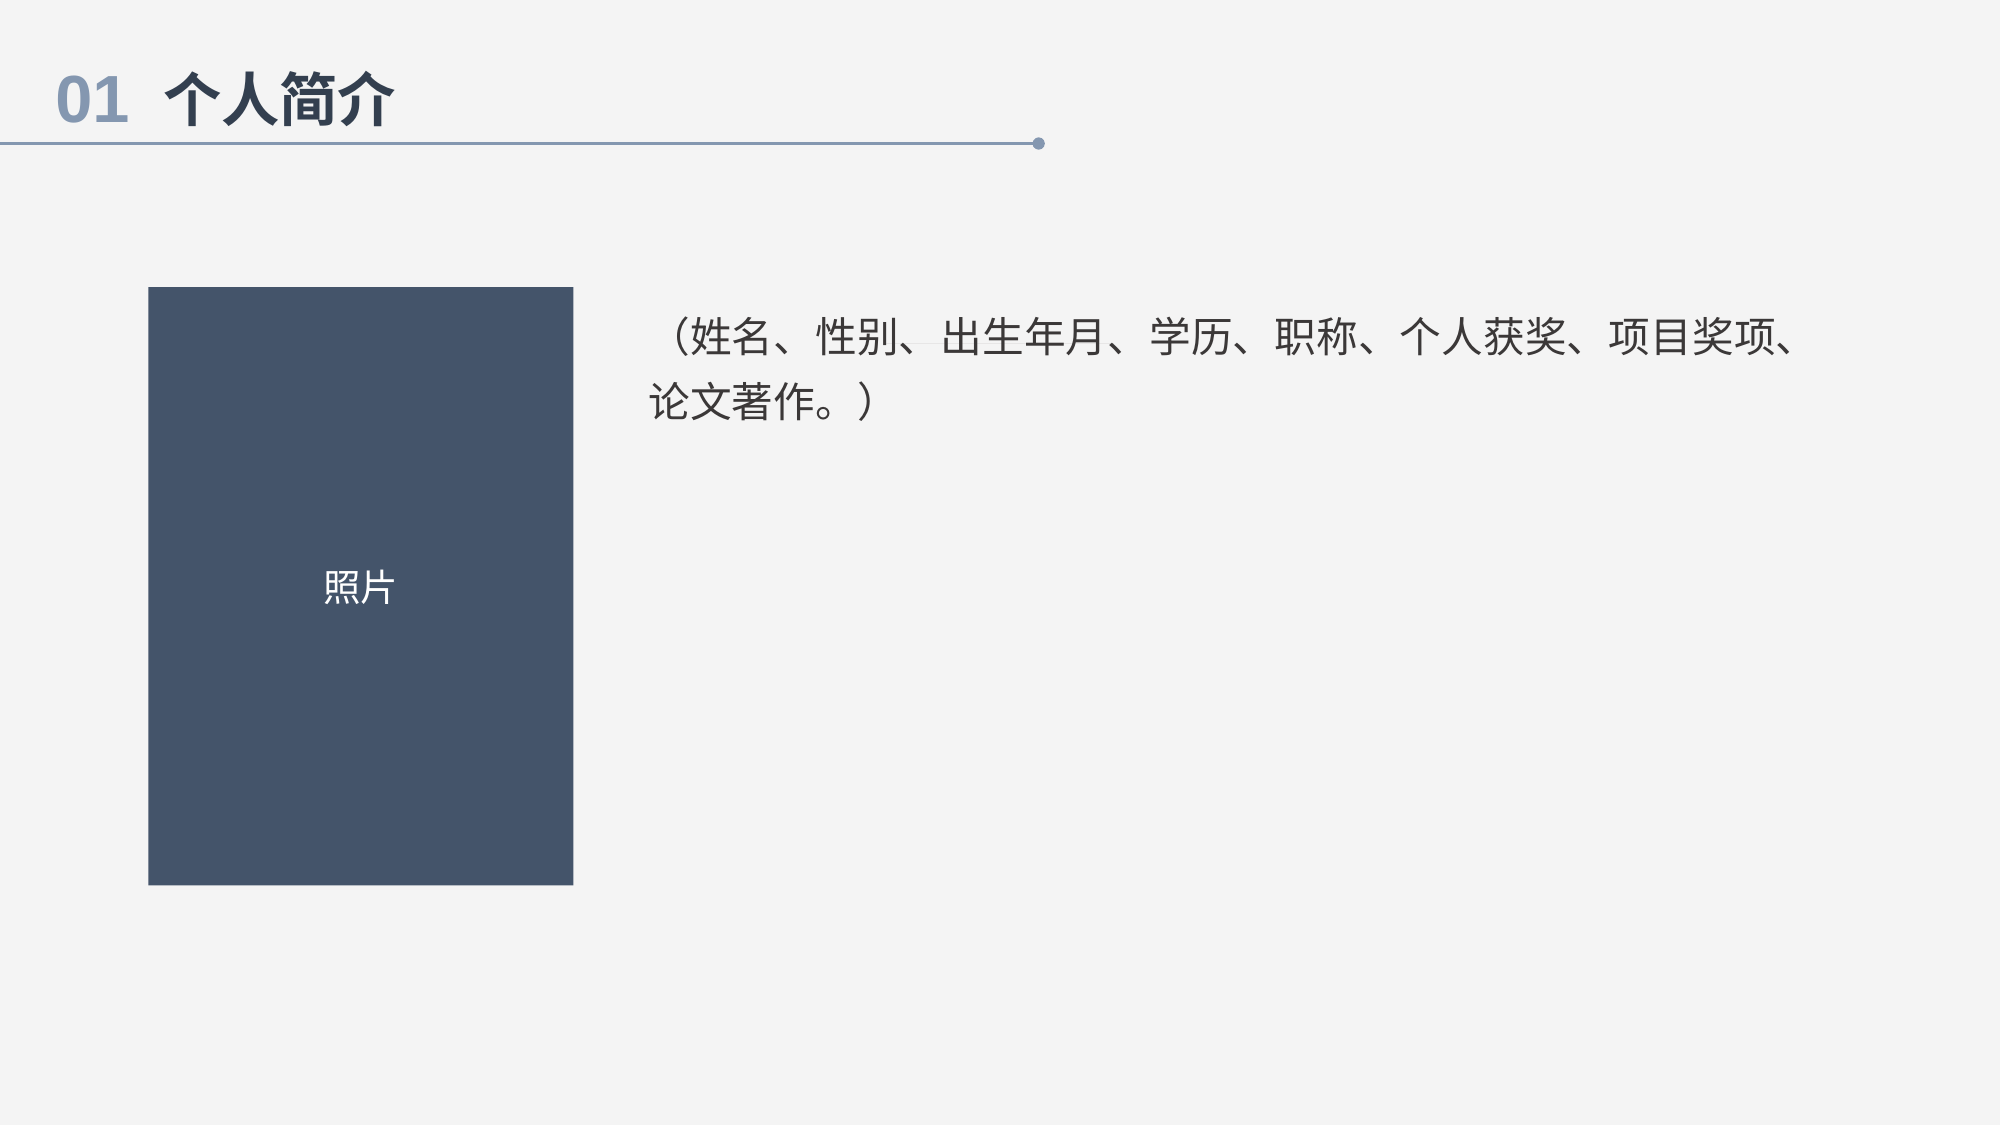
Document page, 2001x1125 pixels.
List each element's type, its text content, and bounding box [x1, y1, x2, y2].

text_box 个人简介 [148, 55, 787, 141]
text_box 照片 [147, 286, 574, 886]
text_box （姓名、性别、出生年月、学历、职称、个人获奖、项目奖项、论文著作。） [633, 288, 1857, 818]
text_box 01 [55, 55, 130, 137]
